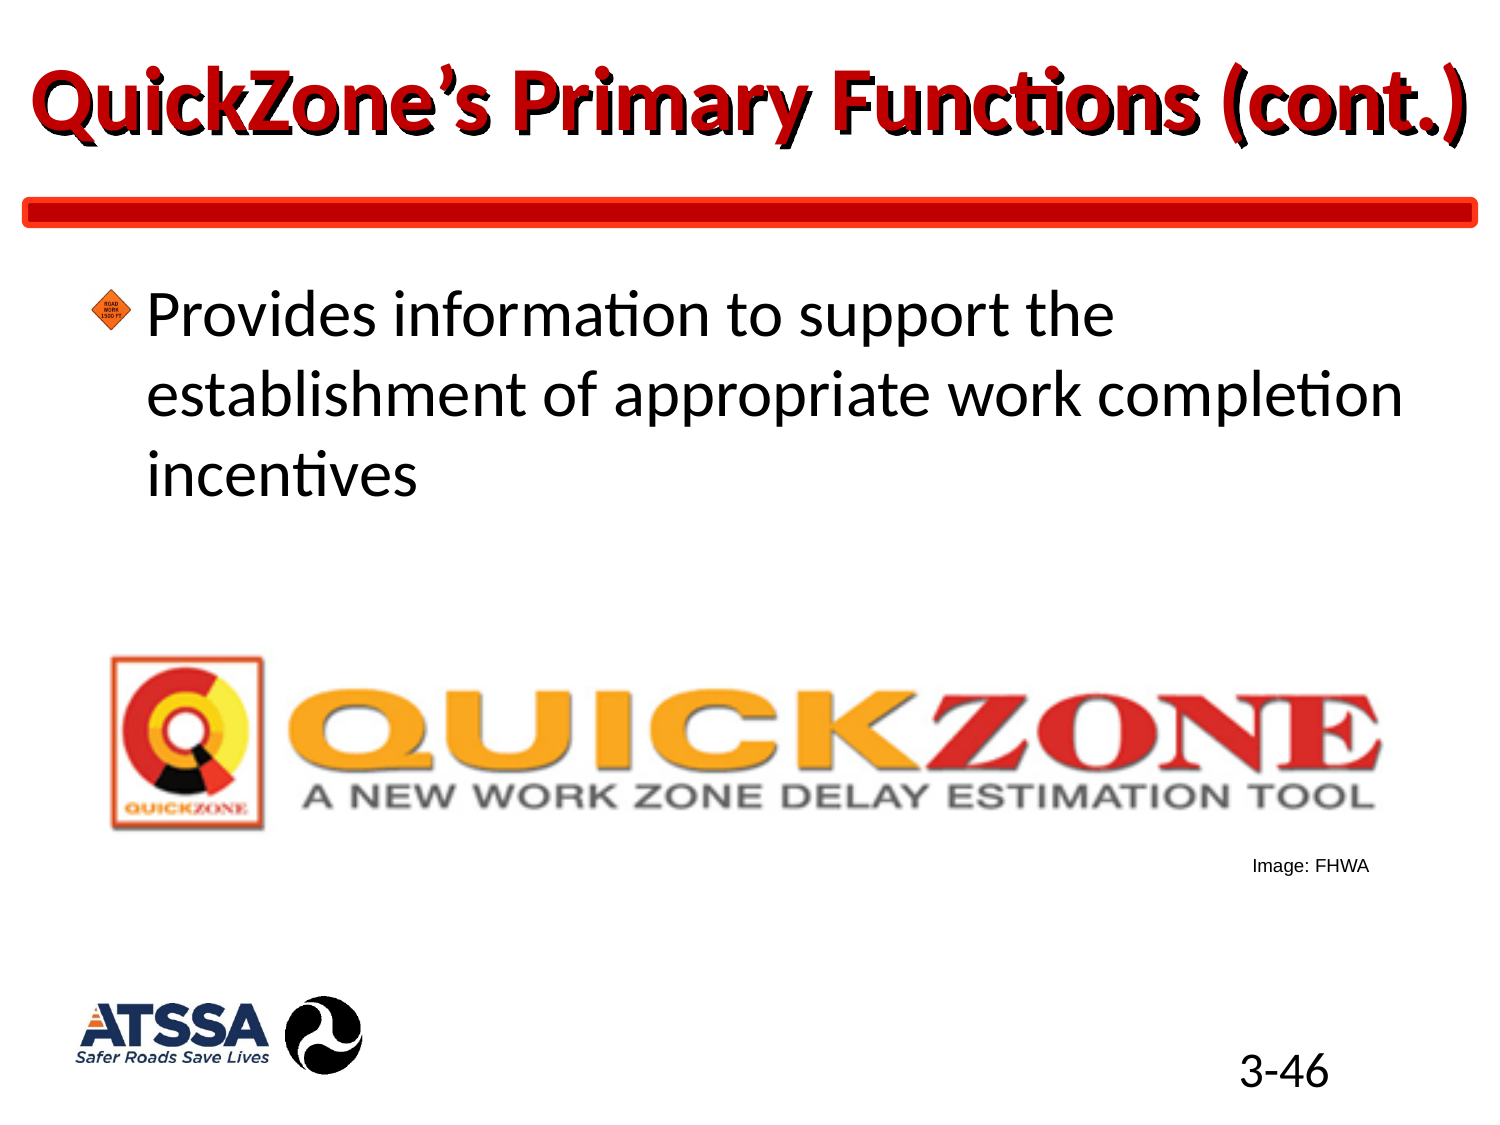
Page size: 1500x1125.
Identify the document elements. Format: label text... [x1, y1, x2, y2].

title QuickZone’s Primary Functions (cont.) [0, 0, 1500, 188]
picture [75, 1003, 269, 1063]
picture [87, 637, 1400, 851]
picture [90, 288, 132, 331]
picture [276, 989, 370, 1077]
list Provides information to support the establishment of appropriate work completion incentives [74, 262, 1451, 576]
text_box Image: FHWA [1237, 845, 1425, 884]
